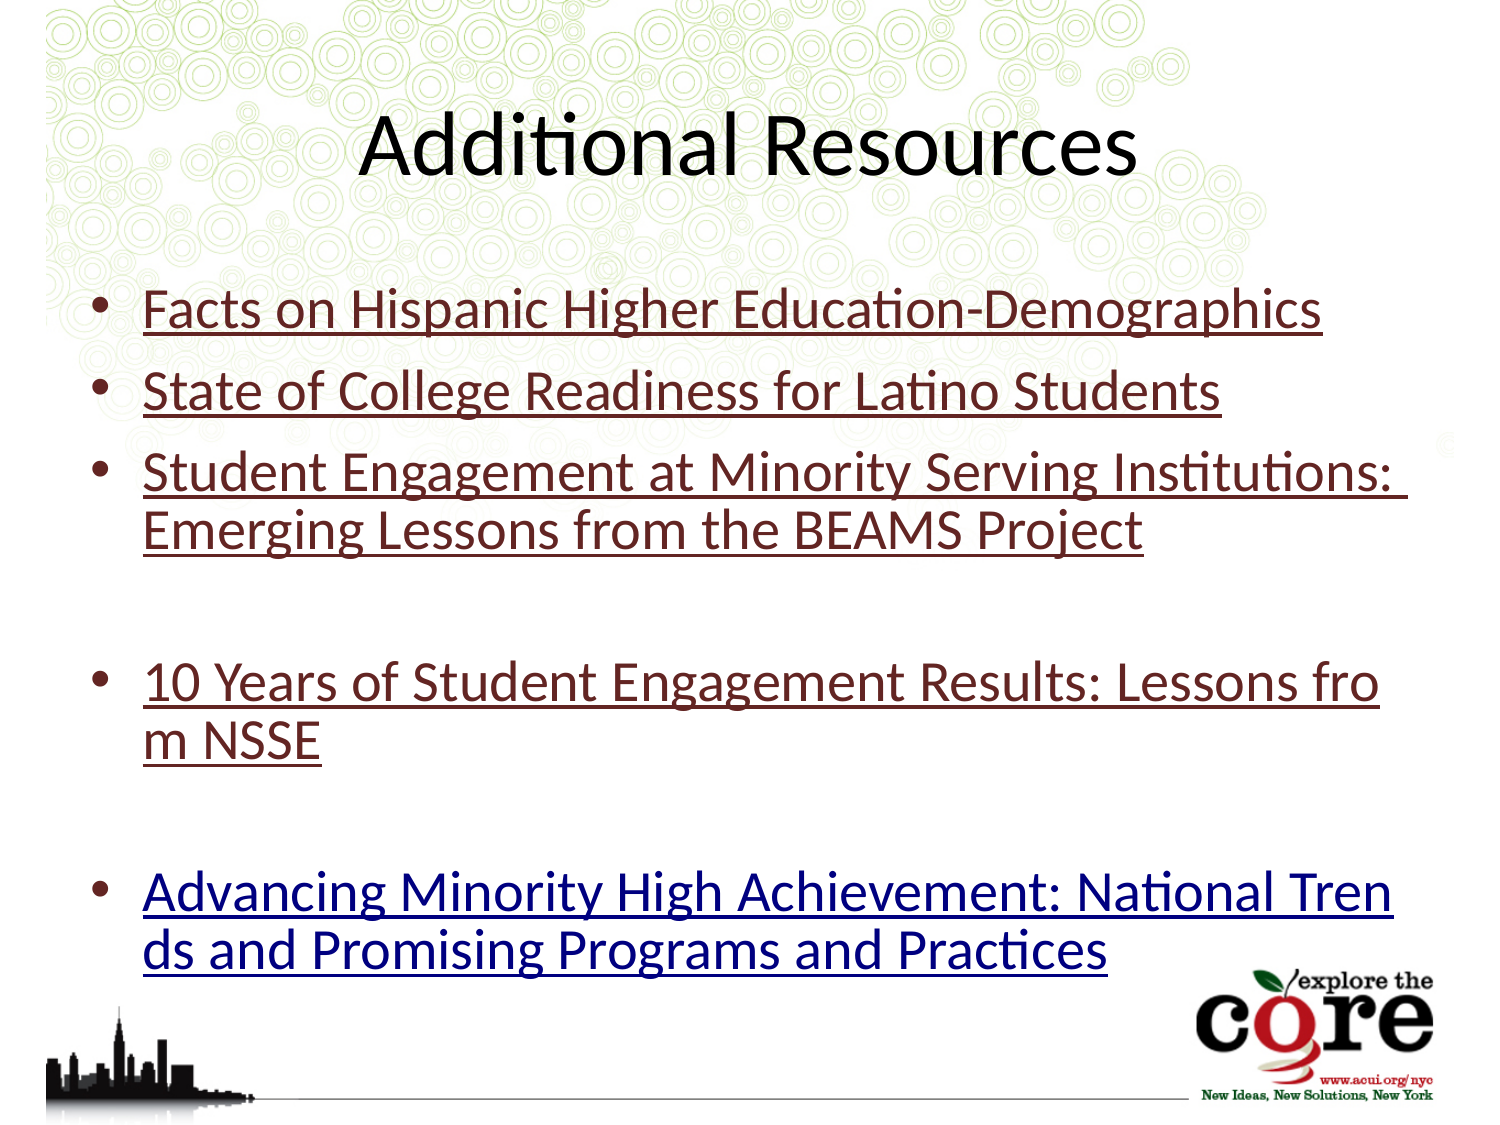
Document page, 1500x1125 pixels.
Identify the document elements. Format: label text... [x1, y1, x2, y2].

picture [46, 0, 1454, 1125]
title Additional Resources [74, 44, 1426, 233]
list Facts on Hispanic Higher Education-Demographics State of College Readiness for Latino Students Student Engagement at Minority Serving Institutions: Emerging Lessons from the BEAMS Project 10 Years of Student Engagement Results: Lessons from NSSE Advancing Minority High Achievement: National Trends and Promising Programs and Practices [74, 262, 1426, 1006]
